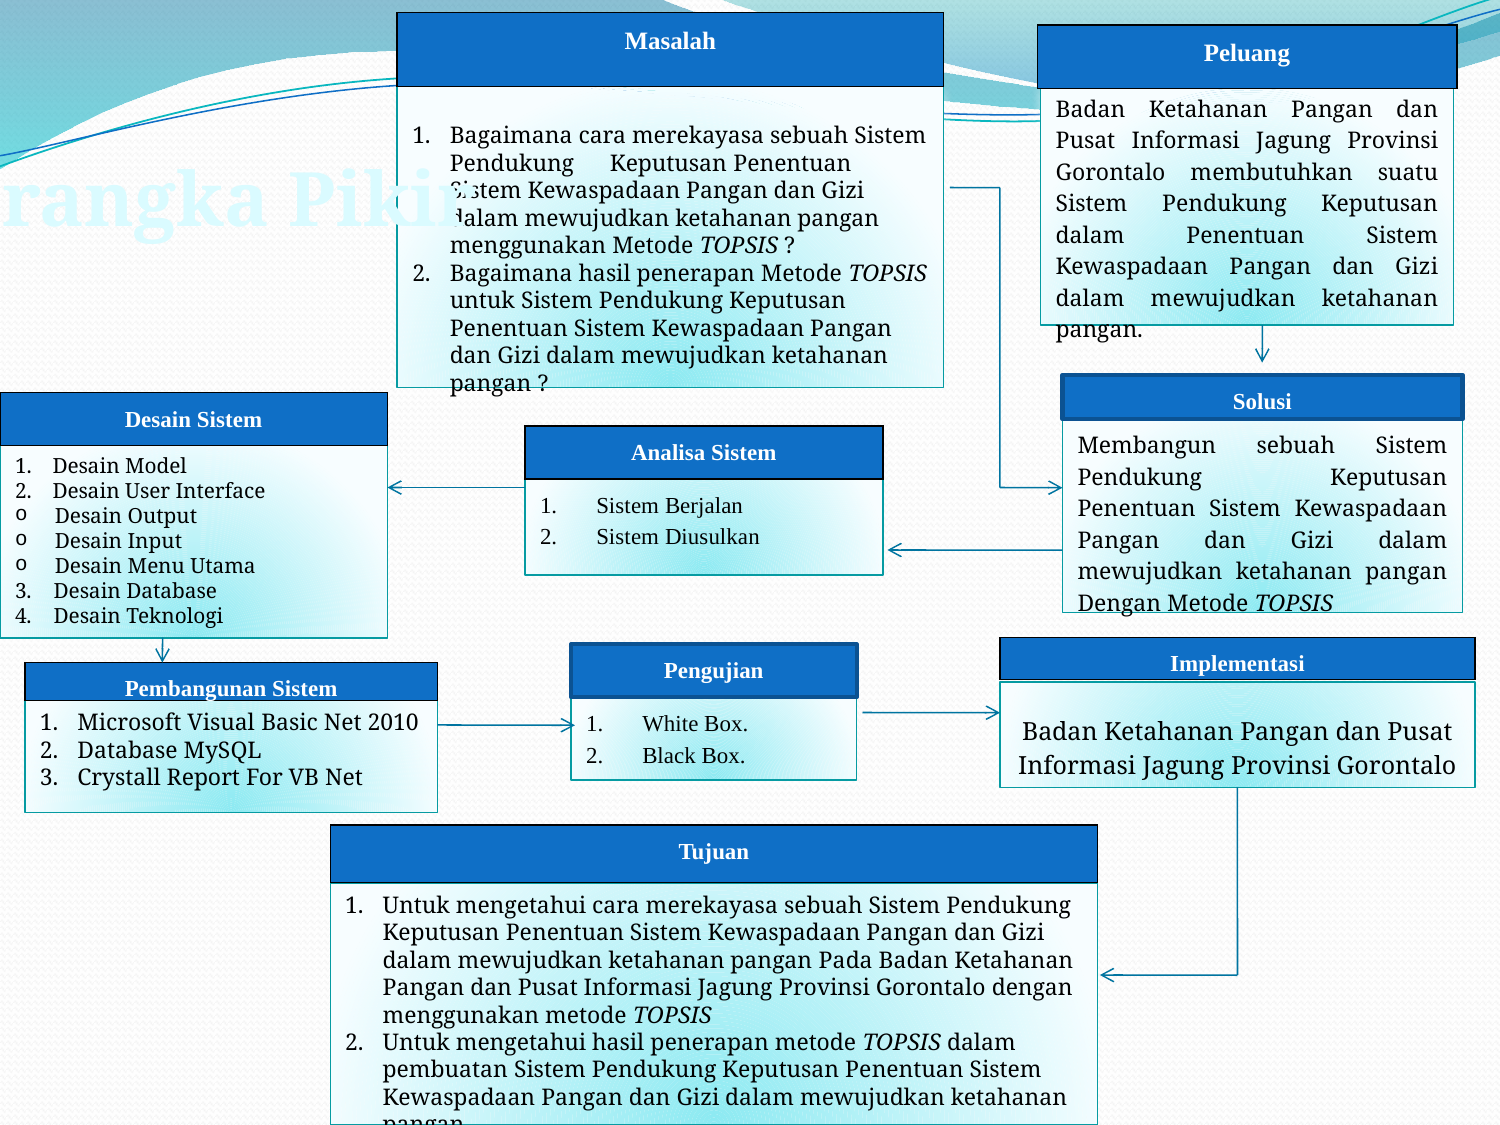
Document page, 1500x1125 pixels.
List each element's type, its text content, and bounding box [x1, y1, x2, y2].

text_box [1062, 374, 1463, 613]
text_box Kerangka Pikir [0, 143, 390, 249]
text_box 1.3 [851, 339, 944, 346]
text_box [330, 824, 1098, 1125]
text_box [999, 637, 1476, 788]
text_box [0, 392, 388, 639]
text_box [24, 662, 438, 813]
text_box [1037, 24, 1458, 326]
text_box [524, 425, 884, 576]
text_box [570, 643, 857, 781]
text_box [396, 12, 944, 388]
